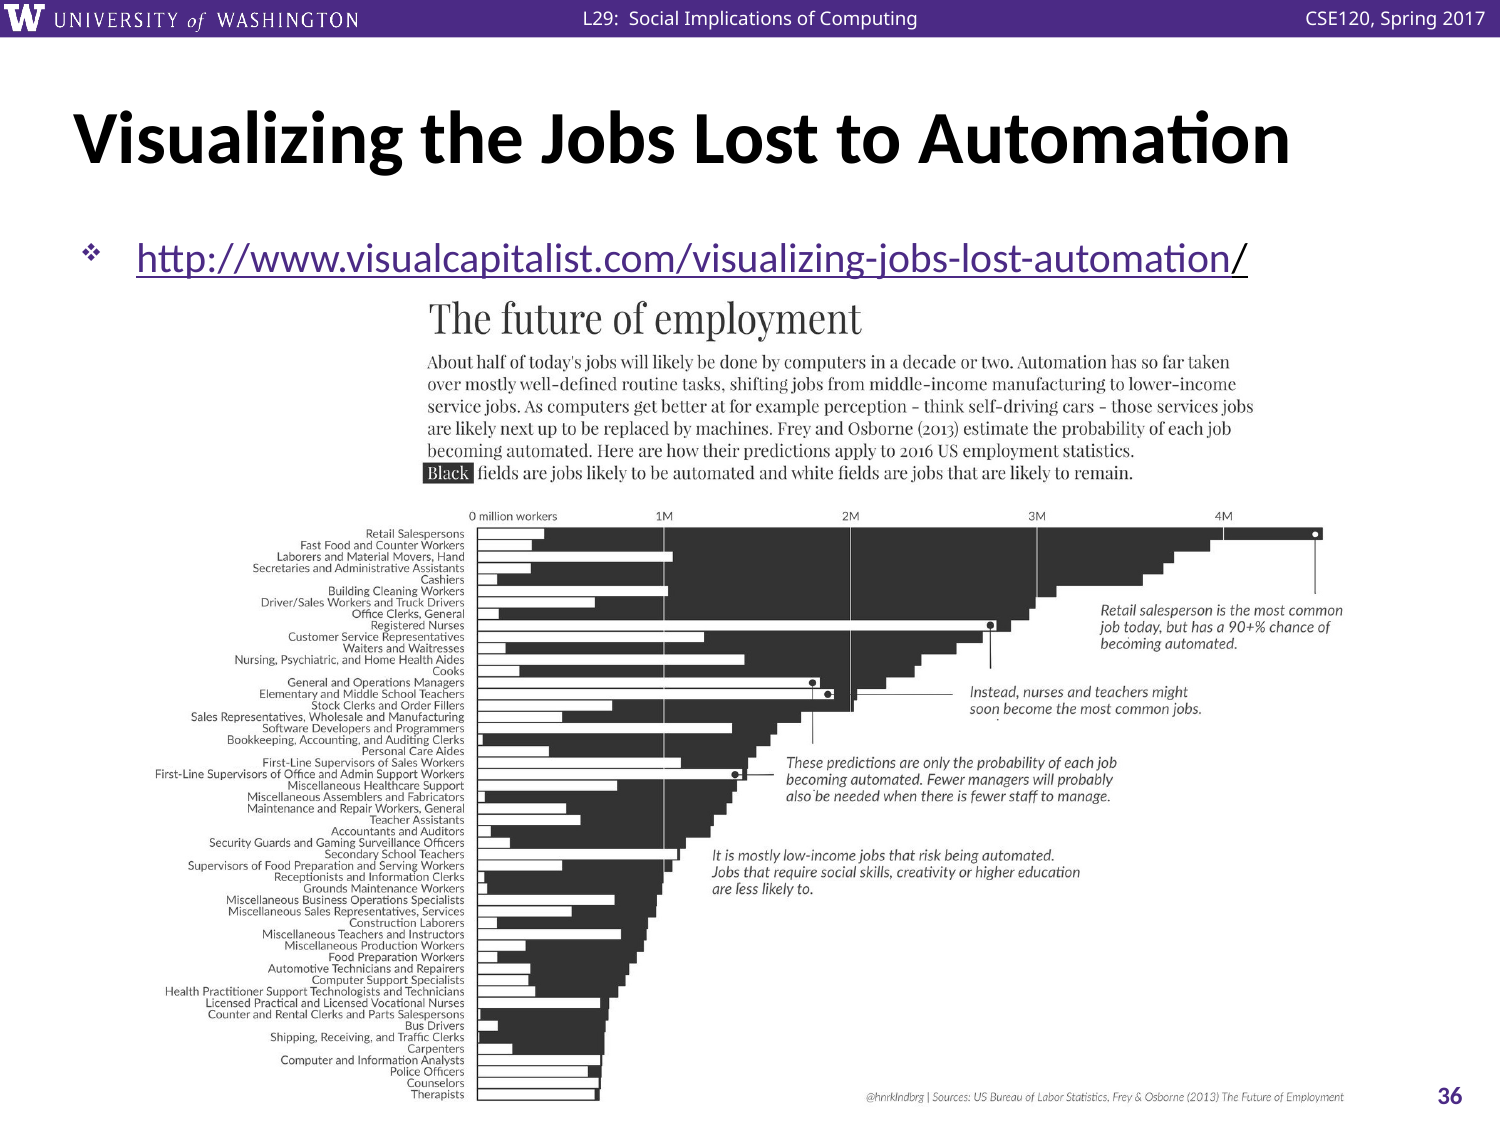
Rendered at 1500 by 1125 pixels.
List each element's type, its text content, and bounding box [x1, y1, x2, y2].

list http://www.visualcapitalist.com/visualizing-jobs-lost-automation/ [64, 223, 1438, 316]
title Visualizing the Jobs Lost to Automation [58, 71, 1438, 197]
picture [4, 4, 358, 32]
slide_number 36 [1400, 1065, 1500, 1125]
picture [149, 284, 1351, 1114]
